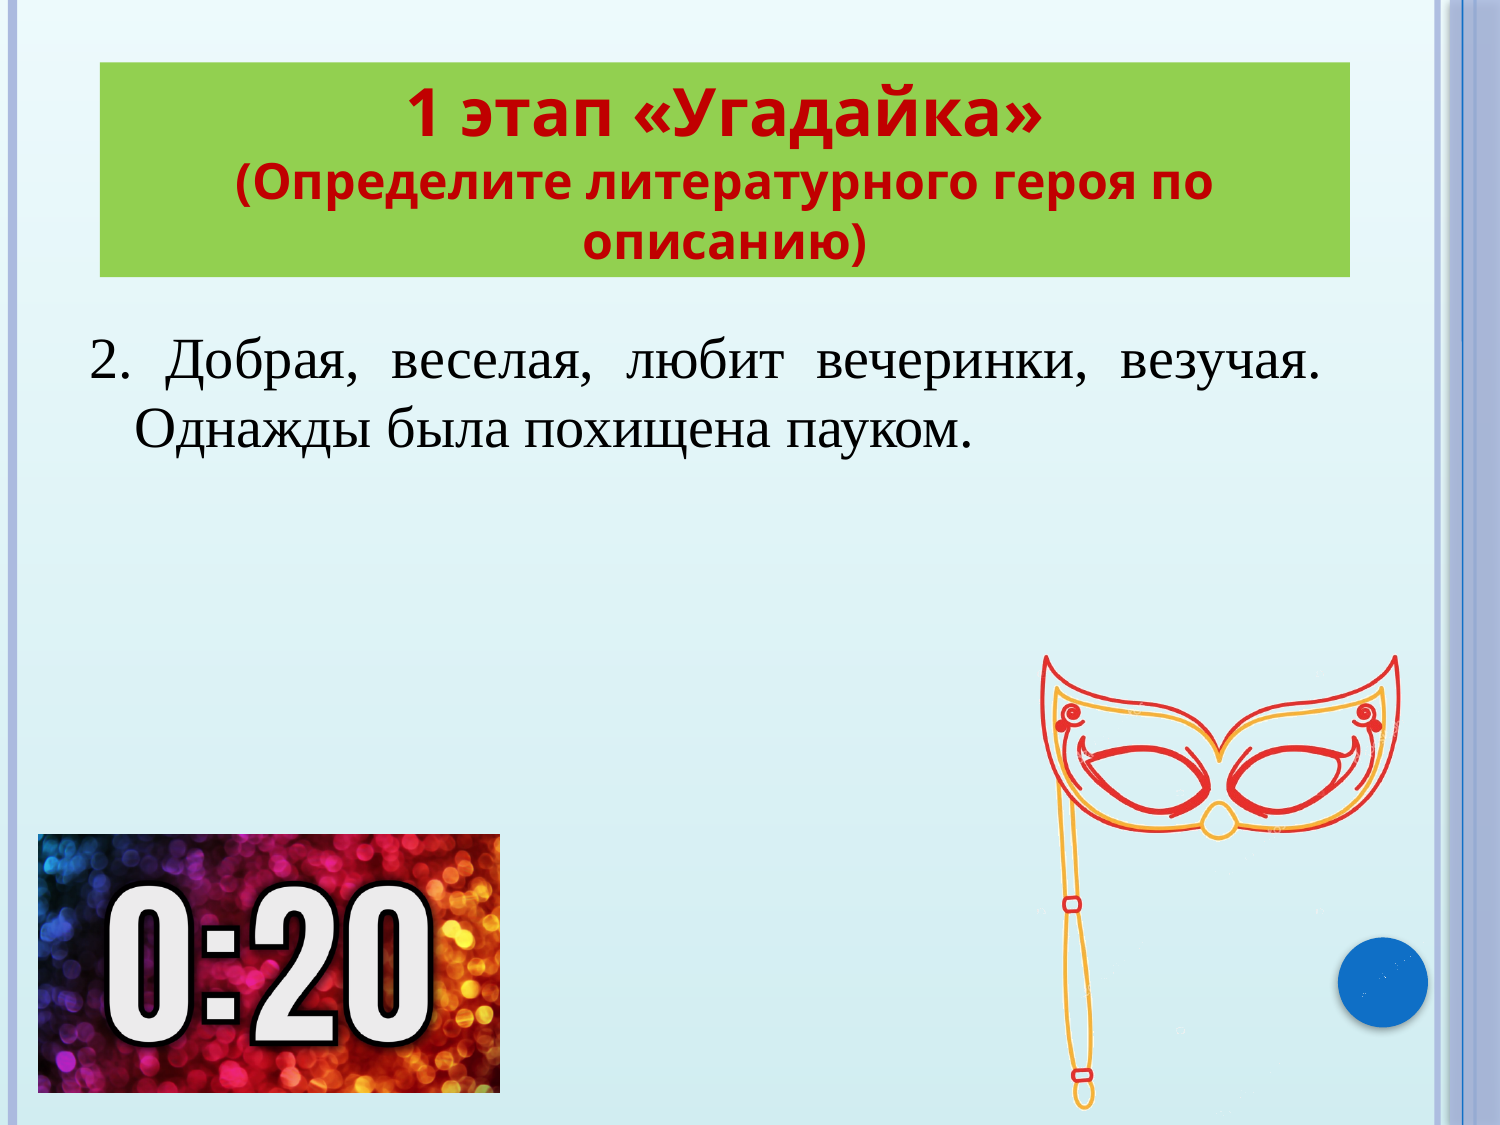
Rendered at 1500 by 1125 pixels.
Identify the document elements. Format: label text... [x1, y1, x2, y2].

picture [1024, 649, 1438, 1125]
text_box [36, 833, 501, 1095]
text_box 1 этап «Угадайка» (Определите литературного героя по описанию) [99, 62, 1350, 278]
list 2. Добрая, веселая, любит вечеринки, везучая. Однажды была похищена пауком. [75, 312, 1338, 588]
